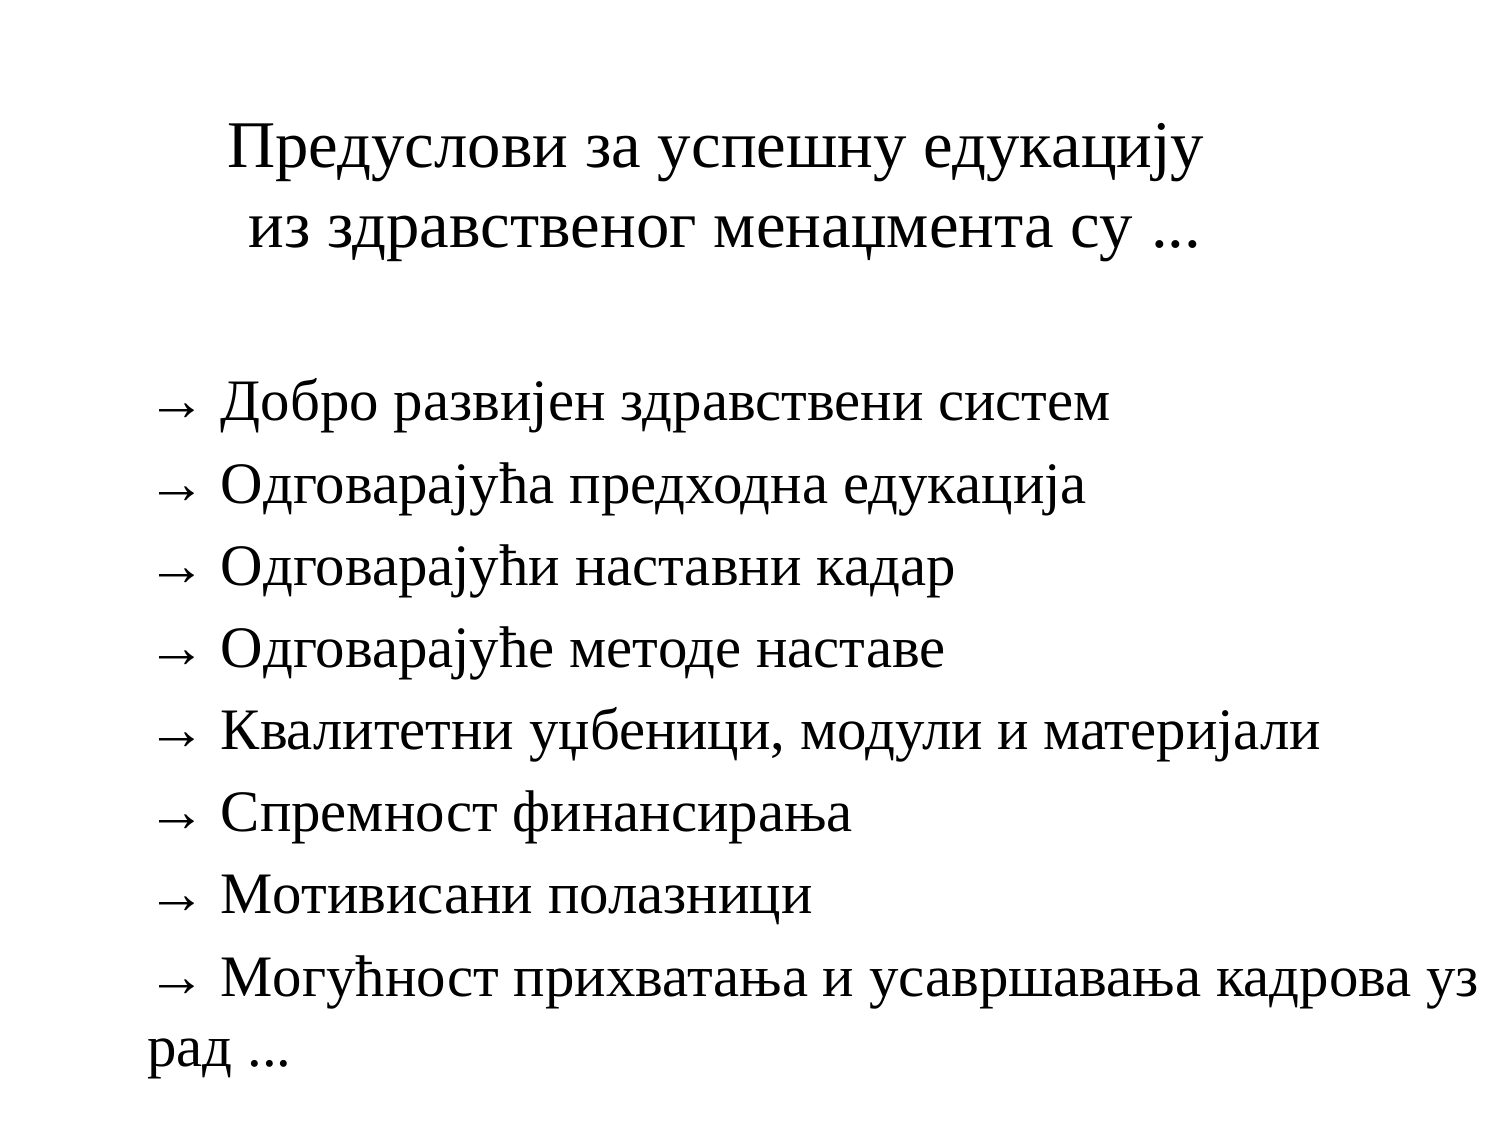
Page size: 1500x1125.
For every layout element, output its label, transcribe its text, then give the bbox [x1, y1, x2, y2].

list → Добро развијен здравствени систем → Одговарајућа предходна едукација → Одговарајући наставни кадар → Одговарајуће методе наставе → Квалитетни уџбеници, модули и материјали → Спремност финансирања → Мотивисани полазници → Могућност прихватања и усавршавања кадрова уз рад ... [75, 350, 1500, 1093]
title Предуслови за успешну едукацију из здравственог менаџмента су ... [50, 87, 1400, 275]
